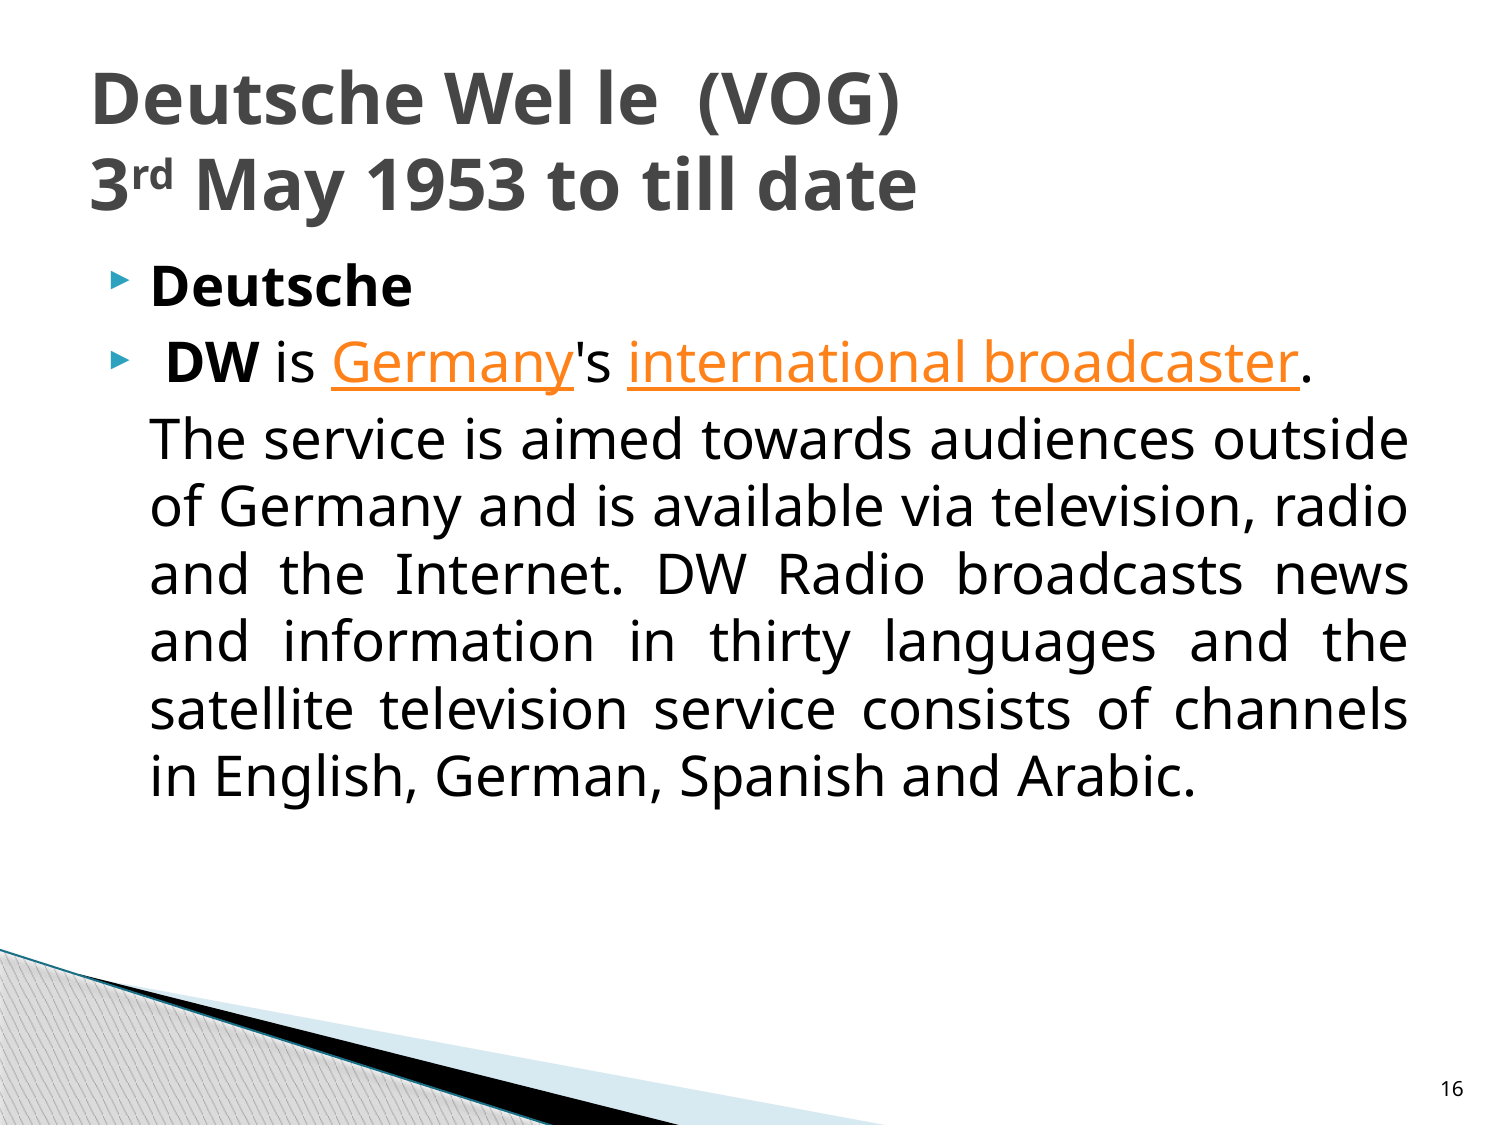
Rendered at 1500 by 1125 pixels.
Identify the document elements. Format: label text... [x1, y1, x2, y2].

list Deutsche DW is Germany's international broadcaster. The service is aimed towards audiences outside of Germany and is available via television, radio and the Internet. DW Radio broadcasts news and information in thirty languages and the satellite television service consists of channels in English, German, Spanish and Arabic. [75, 243, 1425, 986]
title Deutsche Wel le (VOG) 3rd May 1953 to till date [75, 45, 1425, 233]
slide_number 16 [1418, 1051, 1479, 1112]
